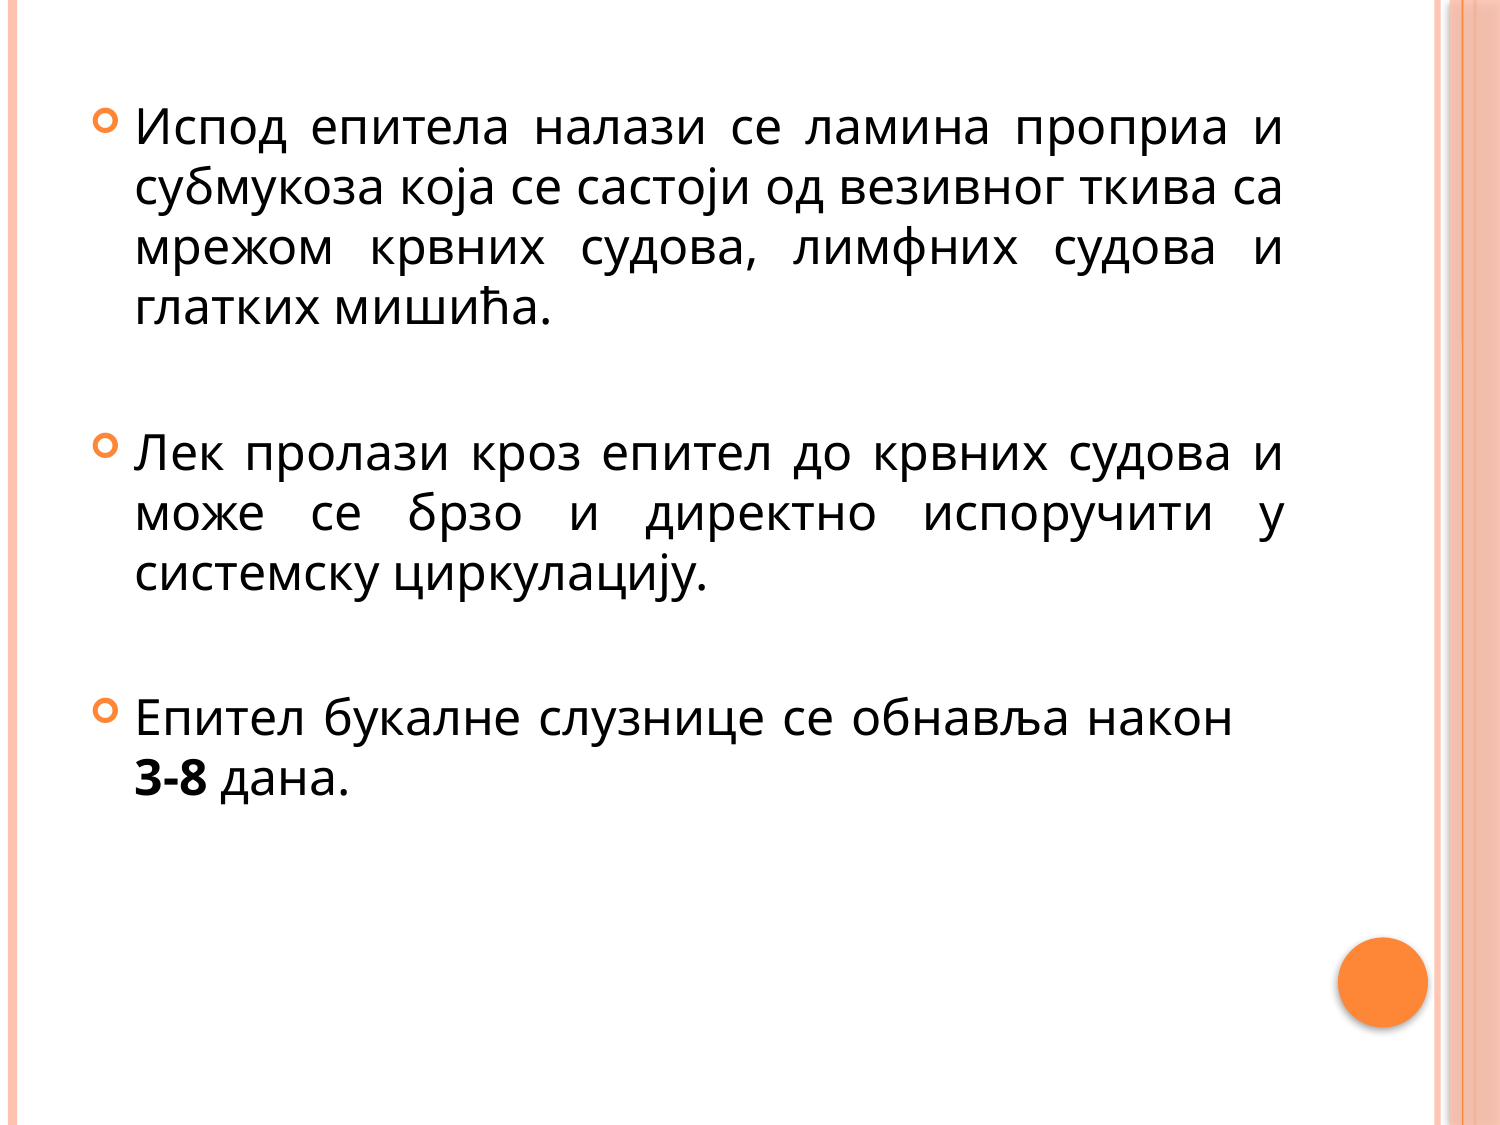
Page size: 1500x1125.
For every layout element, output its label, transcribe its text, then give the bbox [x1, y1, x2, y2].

list Испод епитела налази се ламина проприа и субмукоза која се састоји од везивног ткива са мрежом крвних судова, лимфних судова и глатких мишића. Лек пролази кроз епител до крвних судова и може се брзо и директно испоручити у системску циркулацију. Епител букалне слузнице се обнавља након 3-8 дана. [75, 87, 1300, 1062]
